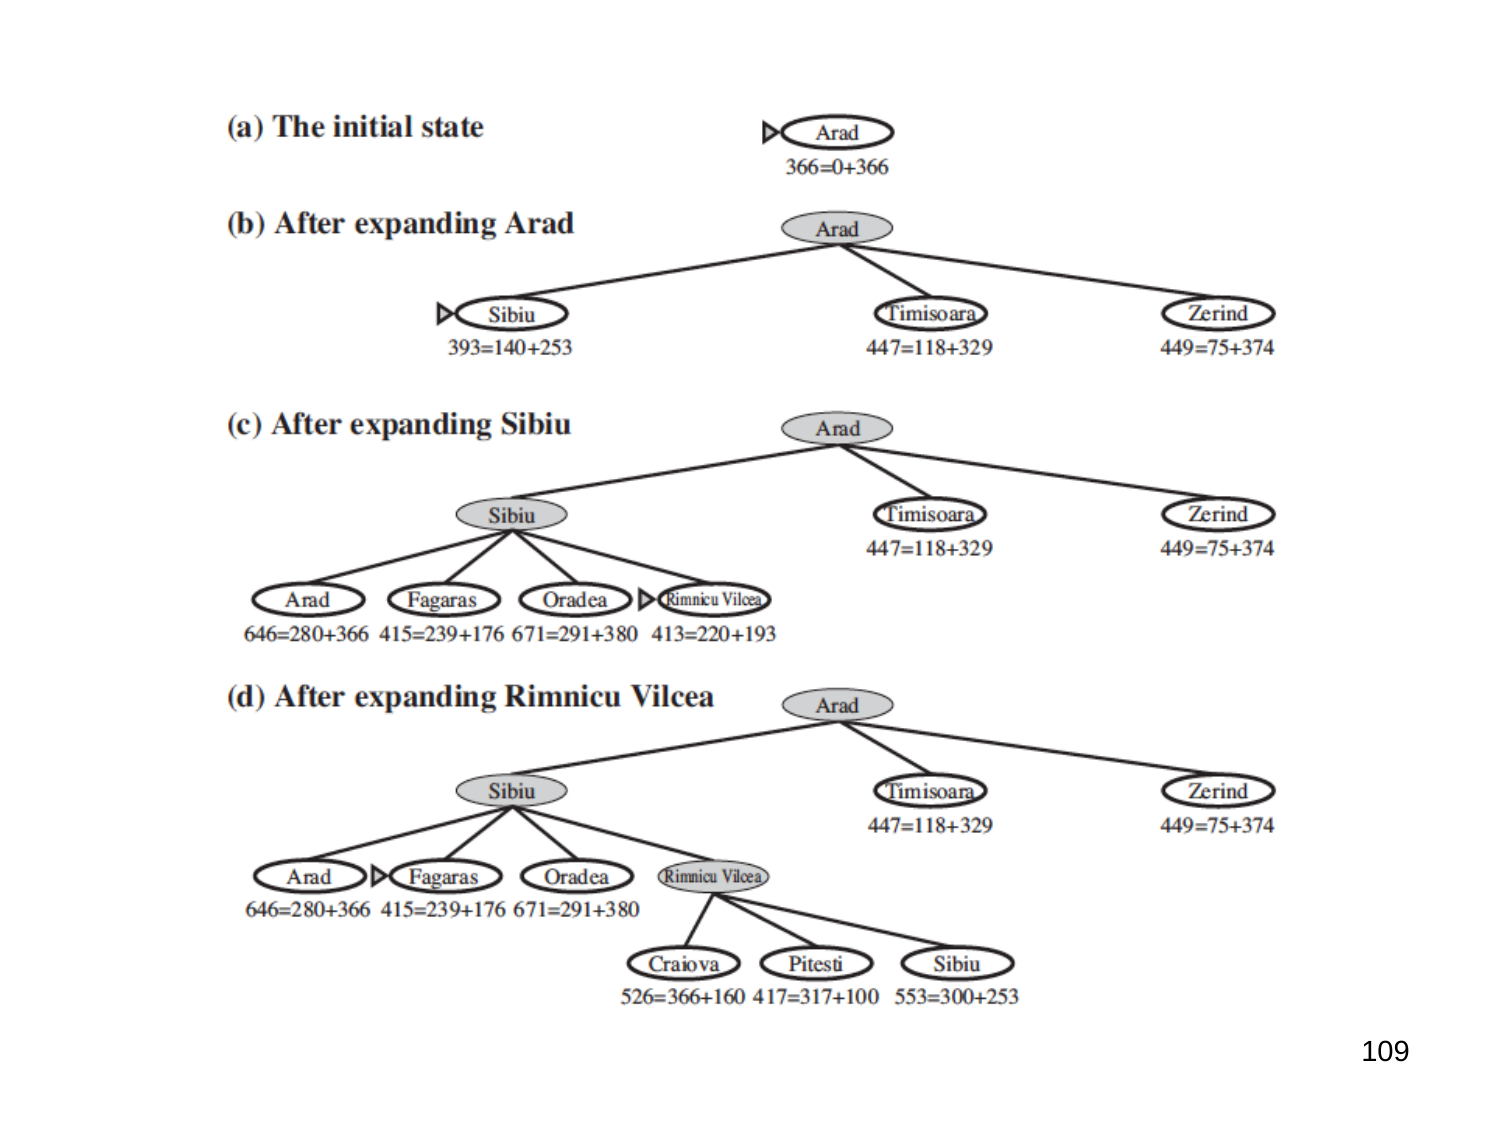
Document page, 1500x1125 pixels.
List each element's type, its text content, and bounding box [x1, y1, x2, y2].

slide_number 109 [1074, 1024, 1425, 1103]
picture [123, 95, 1383, 1030]
